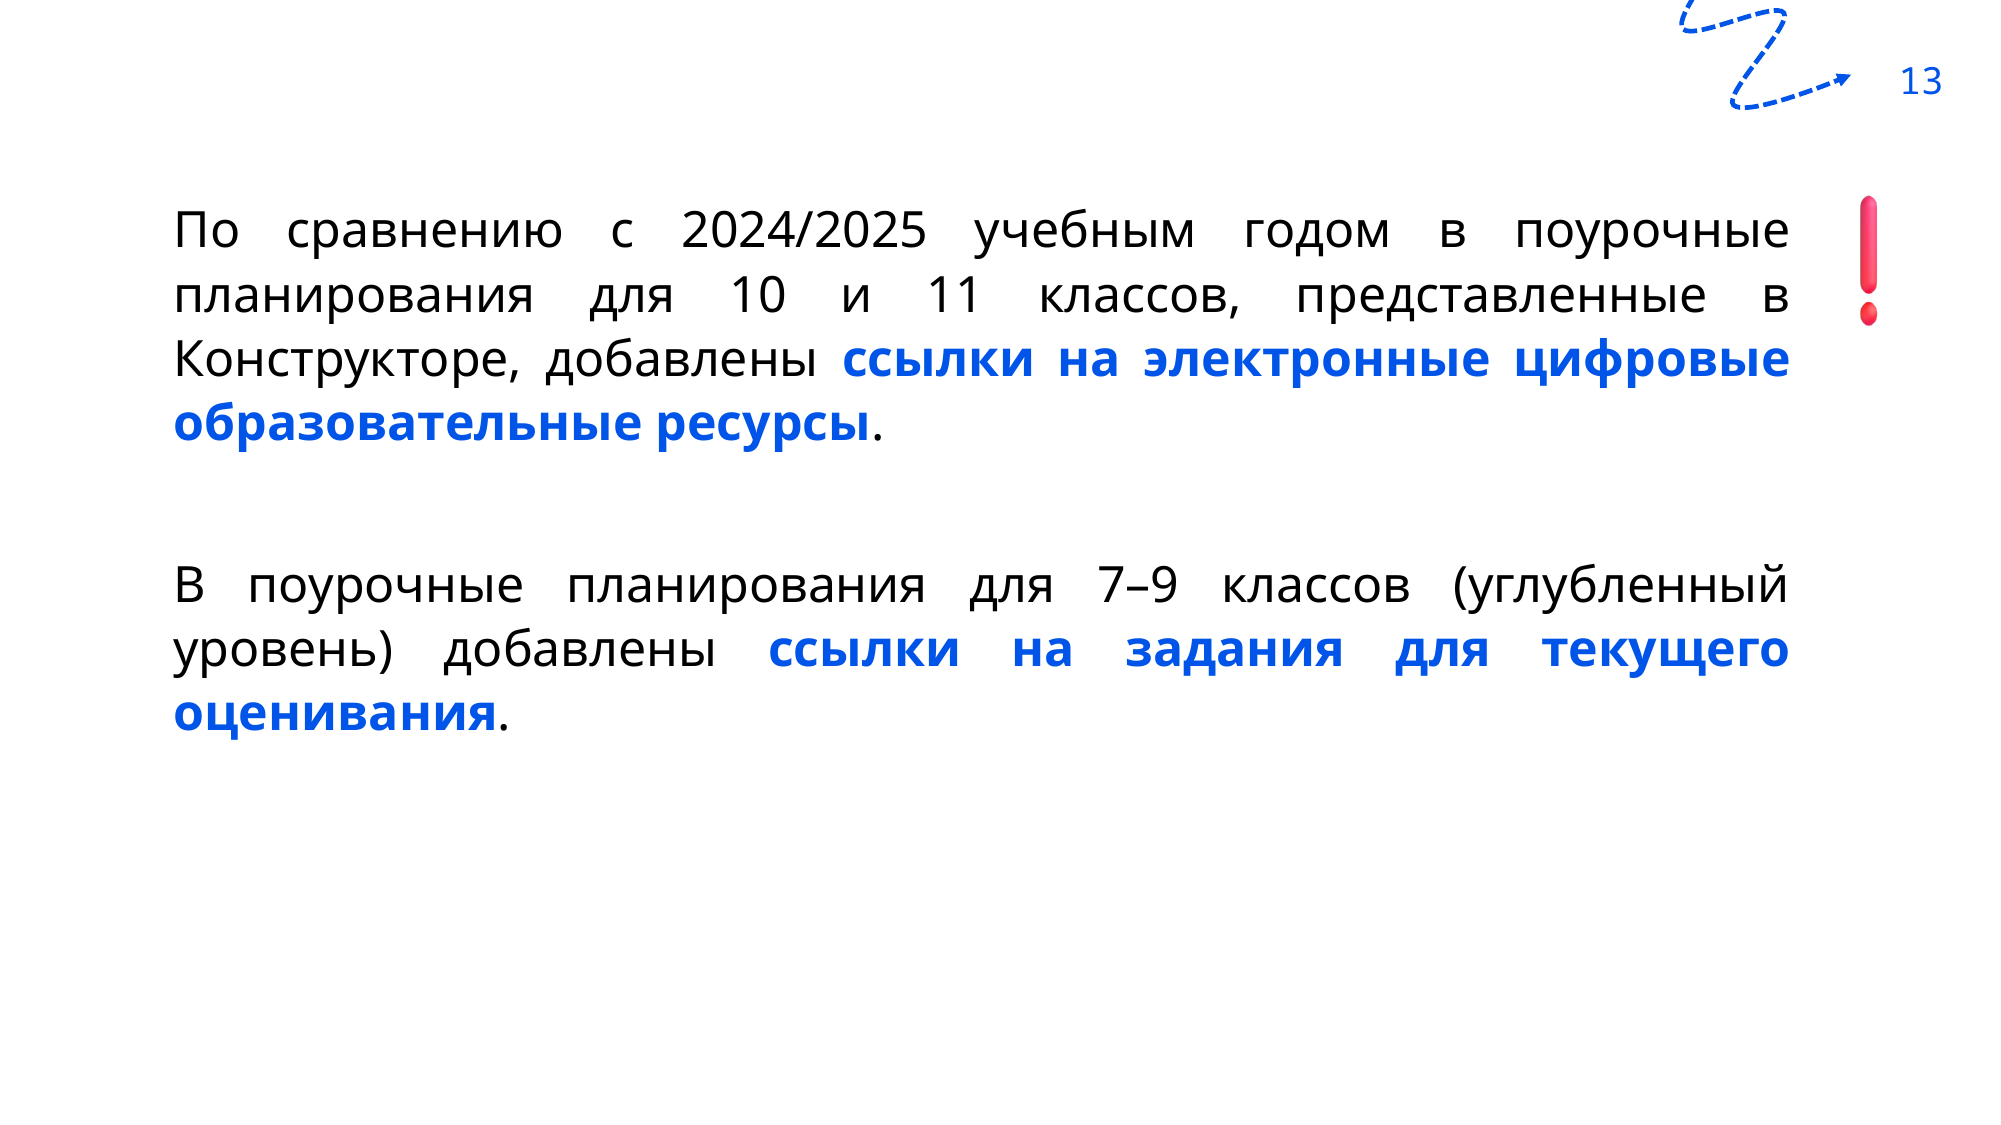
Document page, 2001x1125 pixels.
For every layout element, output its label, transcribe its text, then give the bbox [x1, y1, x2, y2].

text_box По сравнению с 2024/2025 учебным годом в поурочные планирования для 10 и 11 классов, представленные в Конструкторе, добавлены ссылки на электронные цифровые образовательные ресурсы. В поурочные планирования для 7–9 классов (углубленный уровень) добавлены ссылки на задания для текущего оценивания. [158, 186, 1806, 748]
picture [1814, 185, 1922, 336]
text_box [0, 0, 2000, 160]
